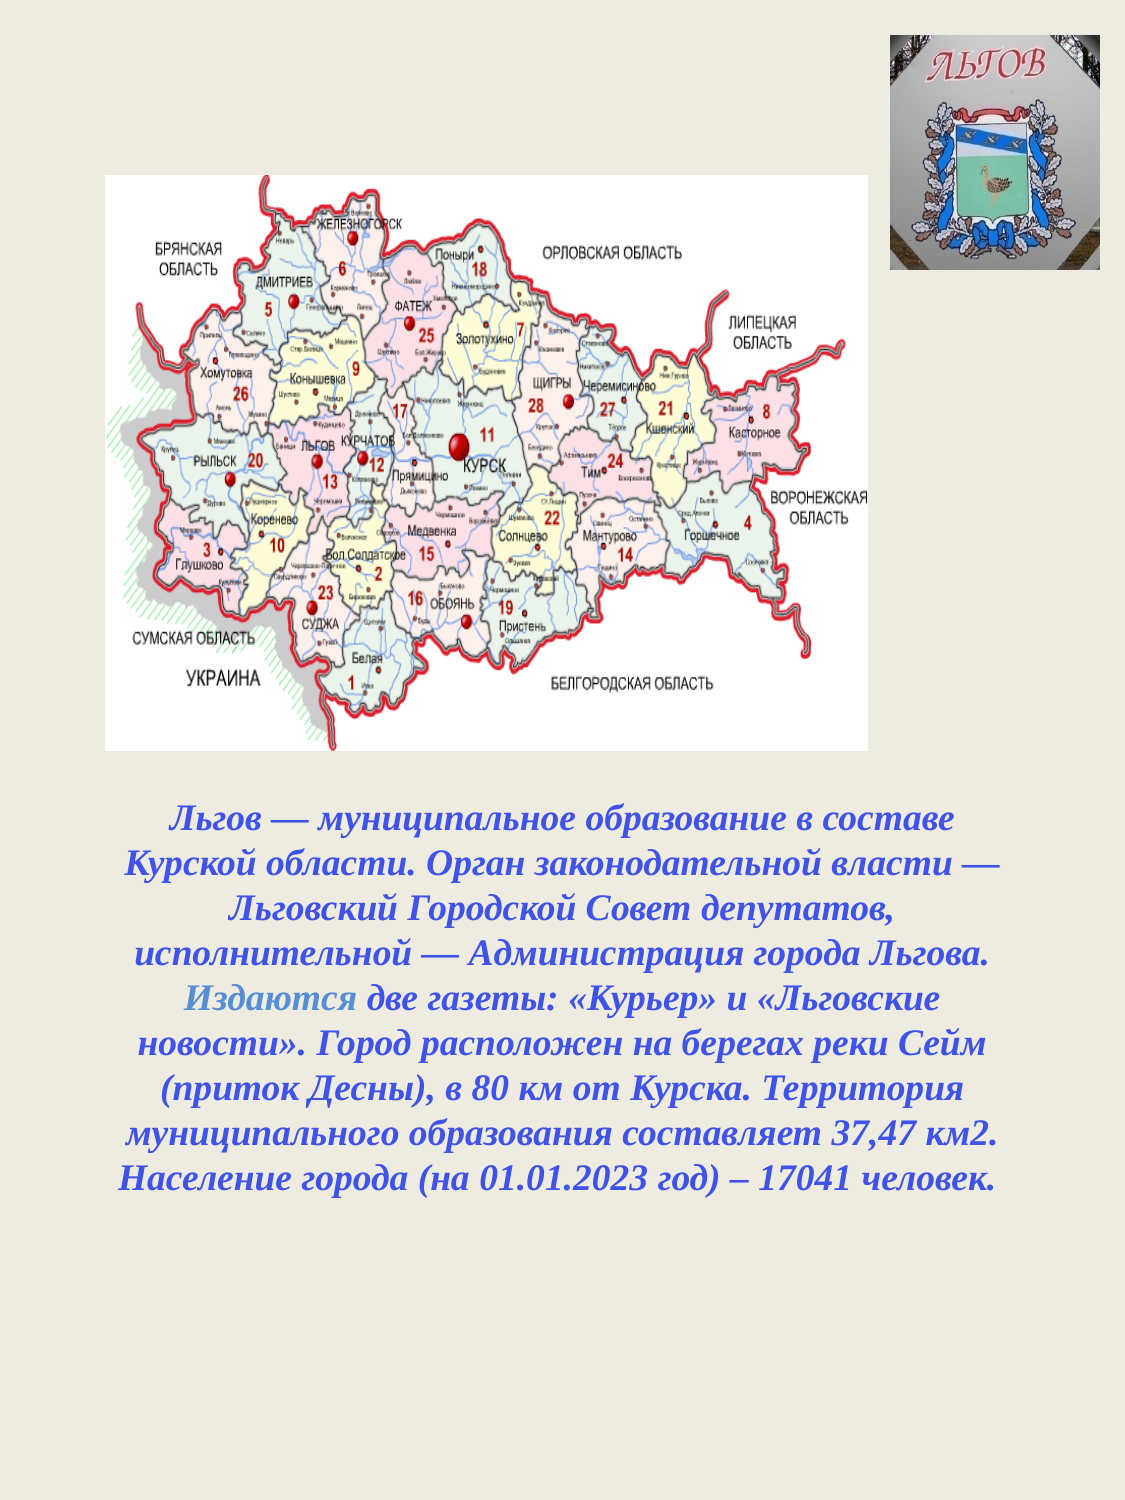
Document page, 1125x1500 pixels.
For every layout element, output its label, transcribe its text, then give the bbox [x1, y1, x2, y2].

picture [105, 175, 868, 751]
title [84, 466, 1041, 788]
picture [890, 34, 1100, 270]
subtitle Льгов — муниципальное образование в составе Курской области. Орган законодательной власти — Льговский Городской Совет депутатов, исполнительной — Администрация города Льгова. Издаются две газеты: «Курьер» и «Льговские новости». Город расположен на берегах реки Сейм (приток Десны), в 80 км от Курска. Территория муниципального образования составляет 37,47 км2. Население города (на 01.01.2023 год) – 17041 человек. [93, 785, 1032, 1325]
